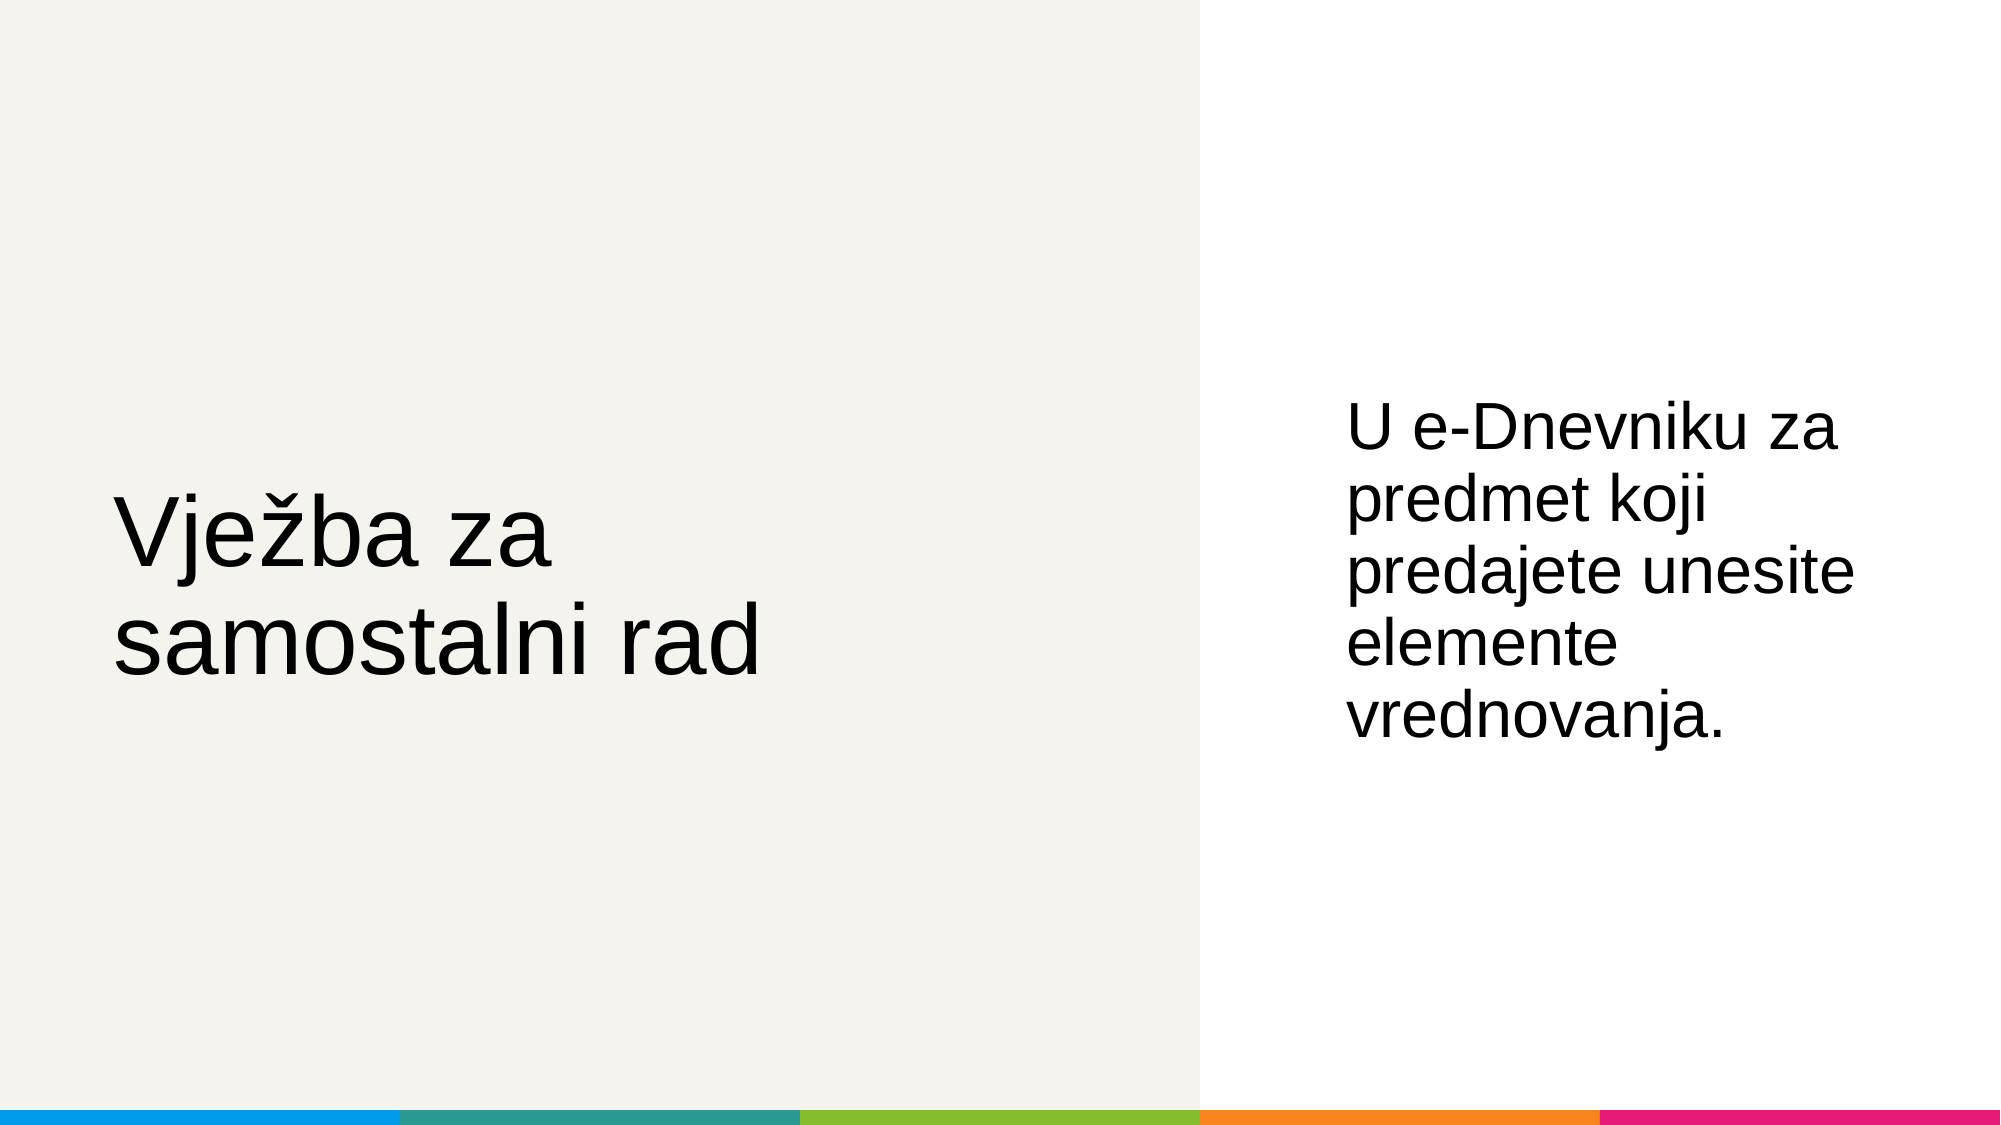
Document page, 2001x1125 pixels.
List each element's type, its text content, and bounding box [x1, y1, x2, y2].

list U e-Dnevniku za predmet koji predajete unesite elemente vrednovanja. [1256, 127, 1902, 1017]
title Vježba za samostalni rad [98, 440, 843, 704]
